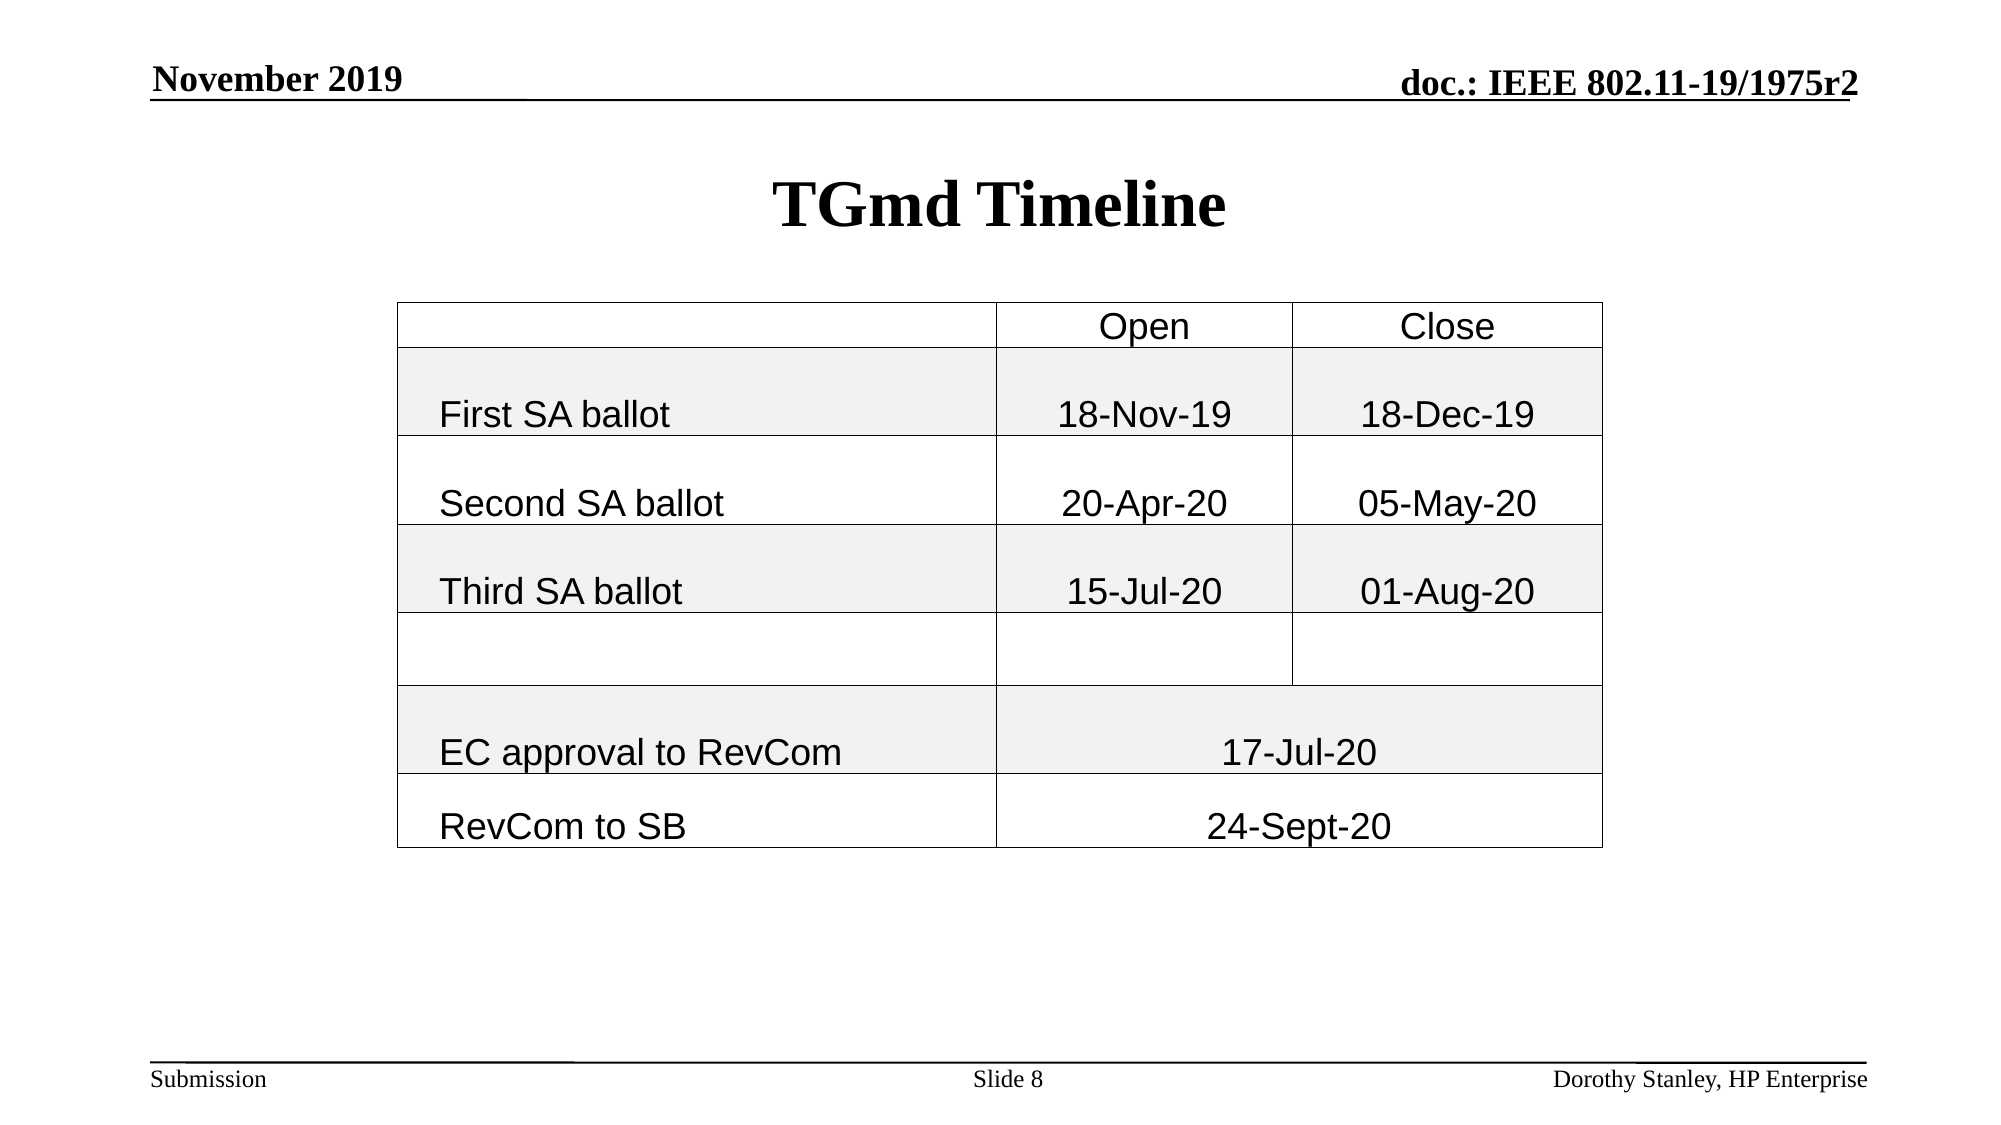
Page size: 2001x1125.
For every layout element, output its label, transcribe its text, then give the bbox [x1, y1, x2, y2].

table_cell 24-Sept-20 [997, 774, 1602, 847]
table_cell [1293, 613, 1602, 685]
table_cell [997, 613, 1292, 685]
table_cell 20-Apr-20 [997, 436, 1292, 524]
table_cell [398, 613, 996, 685]
table_cell 05-May-20 [1293, 436, 1602, 524]
table_cell First SA ballot [398, 348, 996, 435]
table_cell 18-Dec-19 [1293, 348, 1602, 435]
table_header [398, 303, 996, 347]
table_cell RevCom to SB [398, 774, 996, 847]
table_header Close [1293, 303, 1602, 347]
slide_number Slide 8 [950, 1061, 1067, 1123]
table_cell EC approval to RevCom [398, 686, 996, 773]
table_cell 17-Jul-20 [997, 686, 1602, 773]
table_cell Third SA ballot [398, 525, 996, 612]
table_cell 01-Aug-20 [1293, 525, 1602, 612]
table_cell Second SA ballot [398, 436, 996, 524]
title TGmd Timeline [149, 112, 1850, 288]
table_header Open [997, 303, 1292, 347]
table_cell 18-Nov-19 [997, 348, 1292, 435]
footer Dorothy Stanley, HP Enterprise [1171, 1061, 1869, 1093]
table_cell 15-Jul-20 [997, 525, 1292, 612]
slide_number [152, 54, 563, 100]
